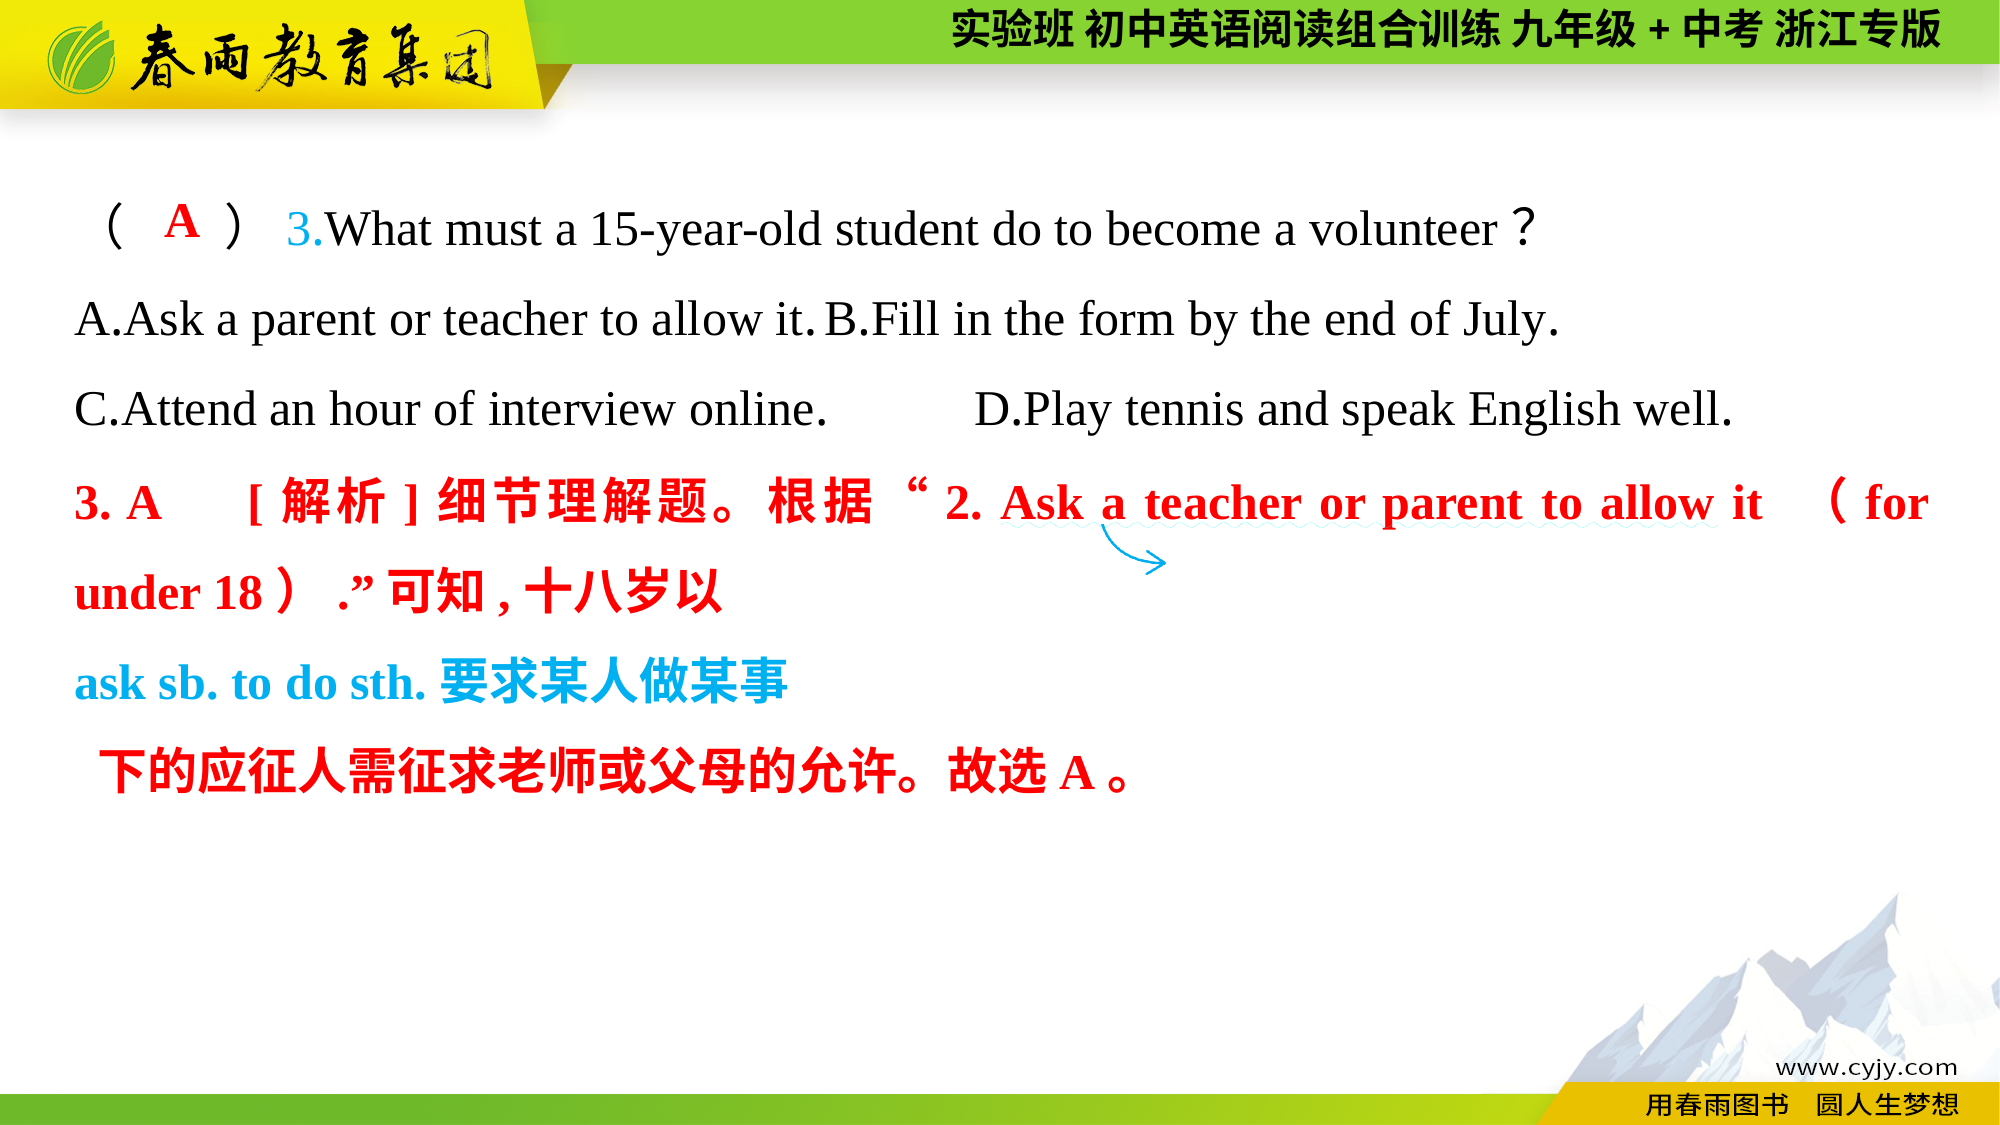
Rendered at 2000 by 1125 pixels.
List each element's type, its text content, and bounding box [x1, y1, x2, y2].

text_box A [136, 179, 215, 255]
text_box 3. A [解析]细节理解题。根据“2. Ask a teacher or parent to allow it （for under 18）.”可知,十八岁以 ask sb. to do sth.要求某人做某事 下的应征人需征求老师或父母的允许。故选A。 [59, 435, 1944, 807]
list （ ）3.What must a 15-year-old student do to become a volunteer？ A.Ask a parent or teacher to allow it. B.Fill in the form by the end of July. C.Attend an hour of interview online. D.Play tennis and speak English well. [59, 158, 1944, 435]
picture [0, 0, 2000, 1125]
